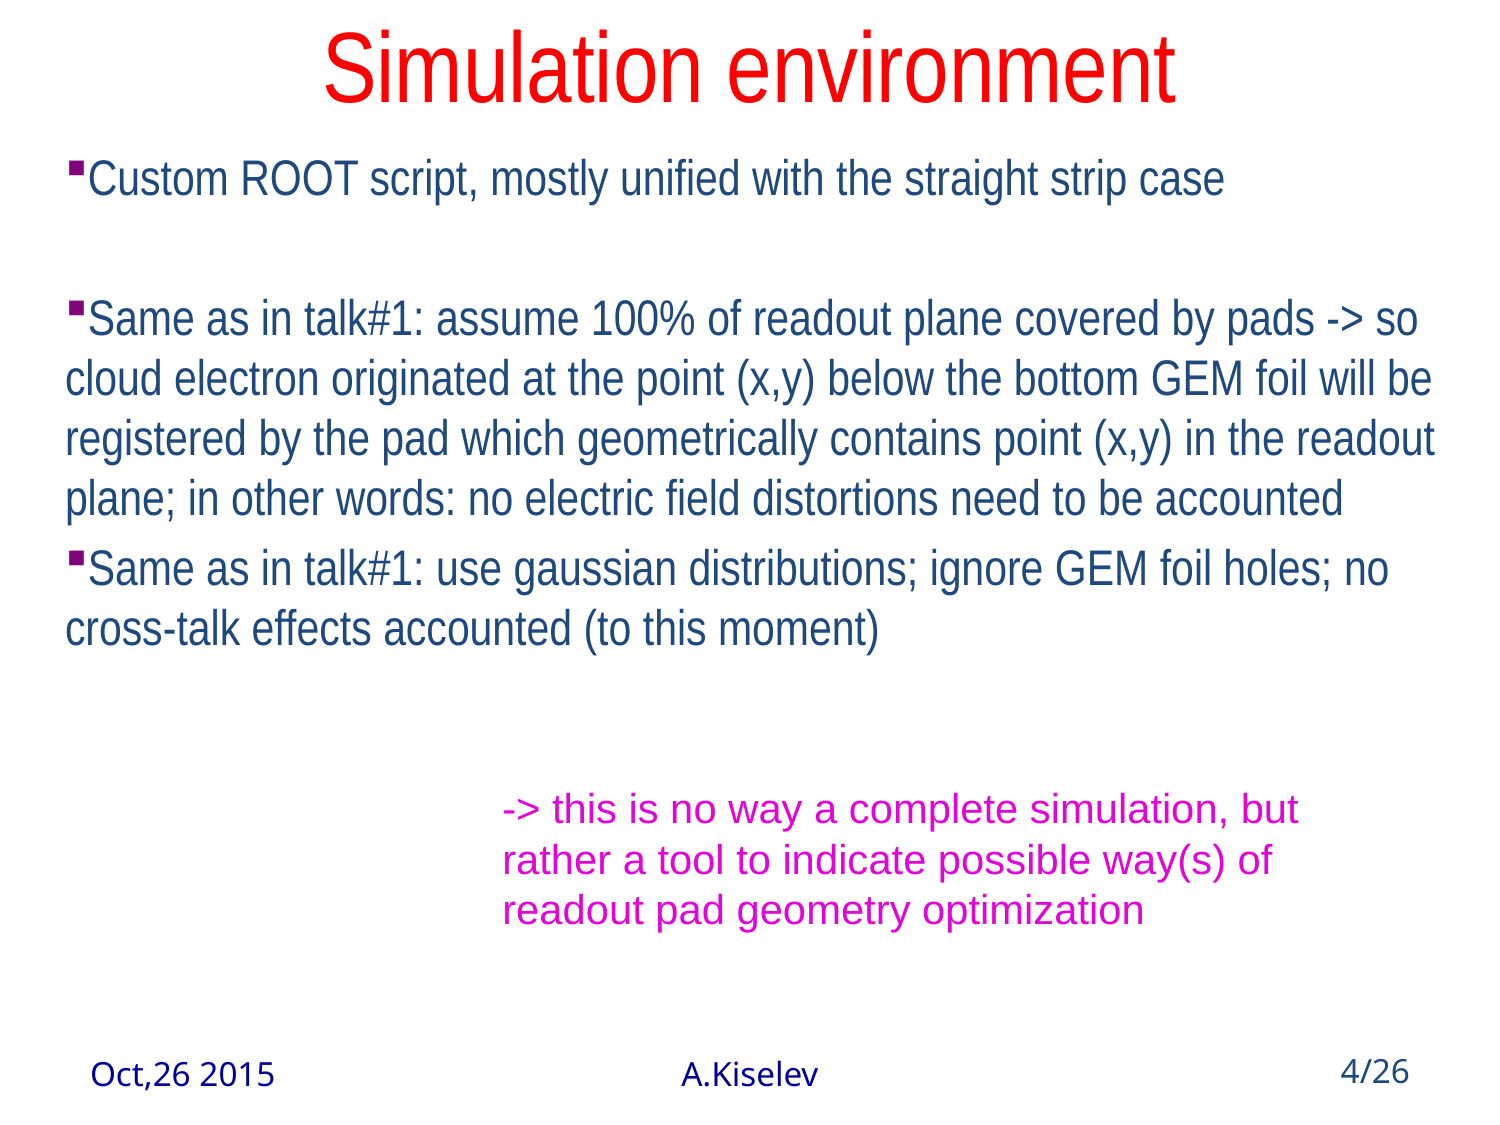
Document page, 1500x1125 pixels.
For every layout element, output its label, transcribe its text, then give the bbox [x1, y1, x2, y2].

footer A.Kiselev [512, 1042, 988, 1103]
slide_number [75, 1042, 425, 1103]
title Simulation environment [0, 0, 1500, 125]
slide_number 4/26 [1074, 1042, 1425, 1103]
text_box -> this is no way a complete simulation, but rather a tool to indicate possible way(s) of readout pad geometry optimization [487, 774, 1413, 940]
text_box Custom ROOT script, mostly unified with the straight strip case Same as in talk#1: assume 100% of readout plane covered by pads -> so cloud electron originated at the point (x,y) below the bottom GEM foil will be registered by the pad which geometrically contains point (x,y) in the readout plane; in other words: no electric field distortions need to be accounted Same as in talk#1: use gaussian distributions; ignore GEM foil holes; no cross-talk effects accounted (to this moment) [49, 137, 1475, 700]
